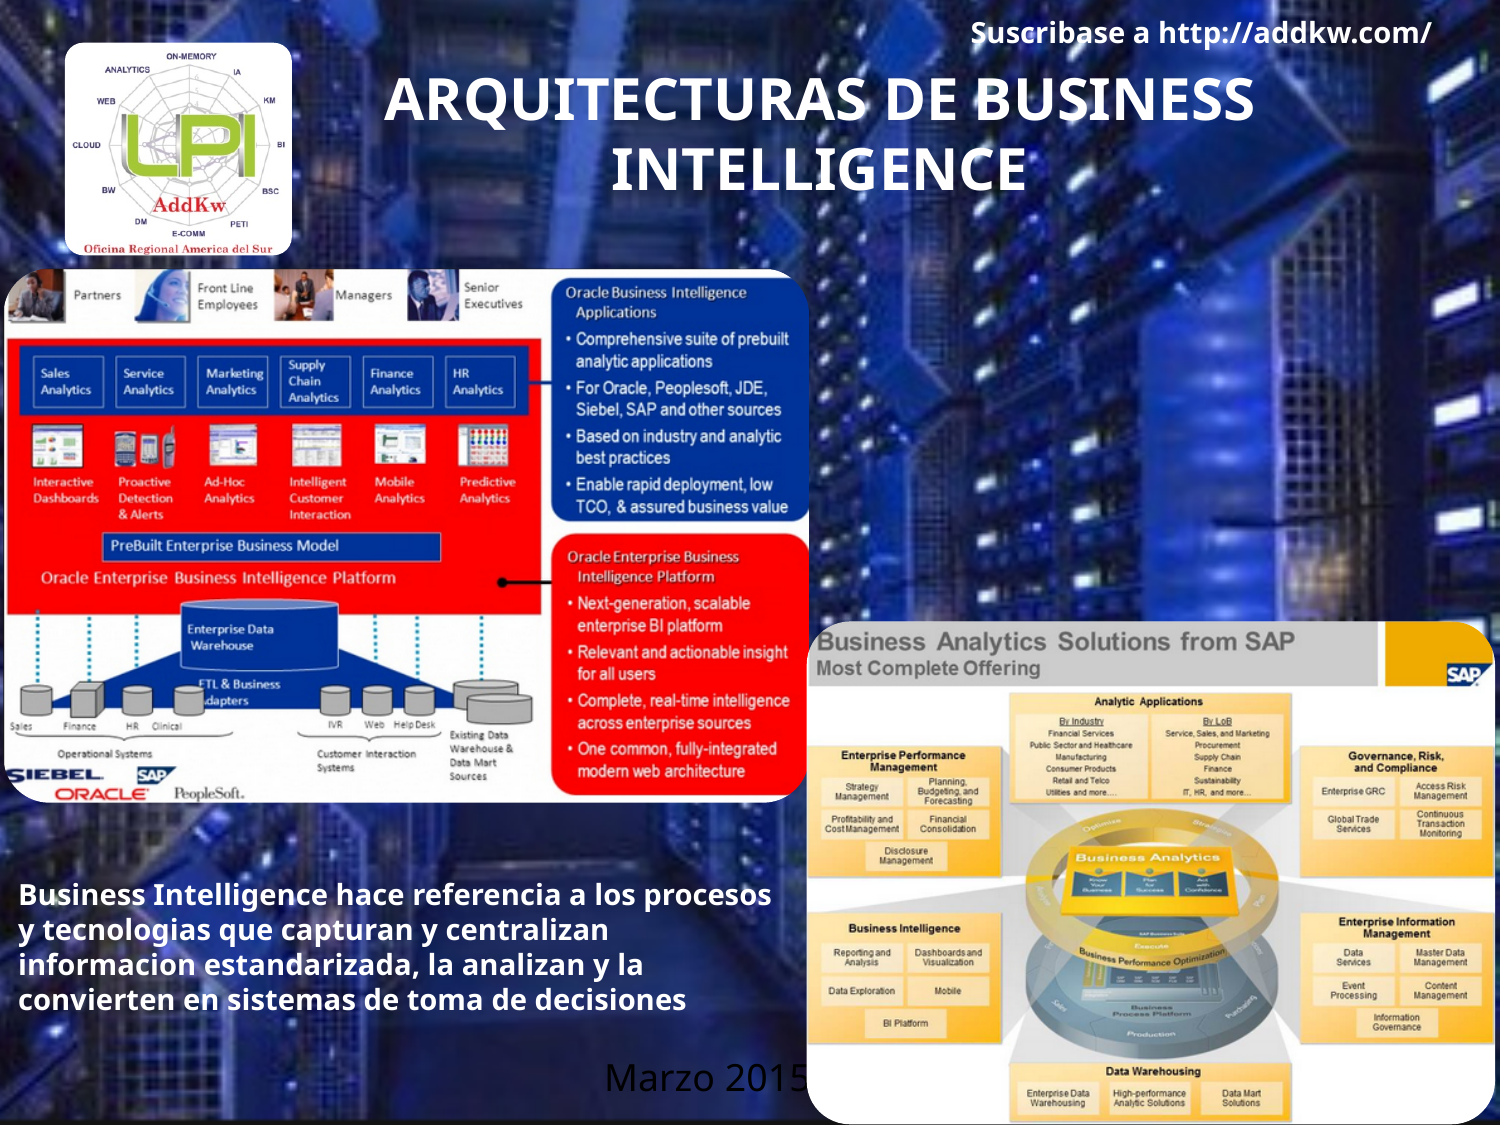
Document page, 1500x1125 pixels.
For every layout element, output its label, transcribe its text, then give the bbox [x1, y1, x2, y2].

text_box Arquitecturas de business intelligence [276, 54, 1364, 255]
text_box Business Intelligence hace referencia a los procesos y tecnologias que capturan y centralizan informacion estandarizada, la analizan y la convierten en sistemas de toma de decisiones [3, 869, 806, 1024]
picture [0, 0, 1500, 1125]
text_box Suscribase a http://addkw.com/ [955, 7, 1448, 57]
text_box Marzo 2015 [589, 1046, 806, 1107]
